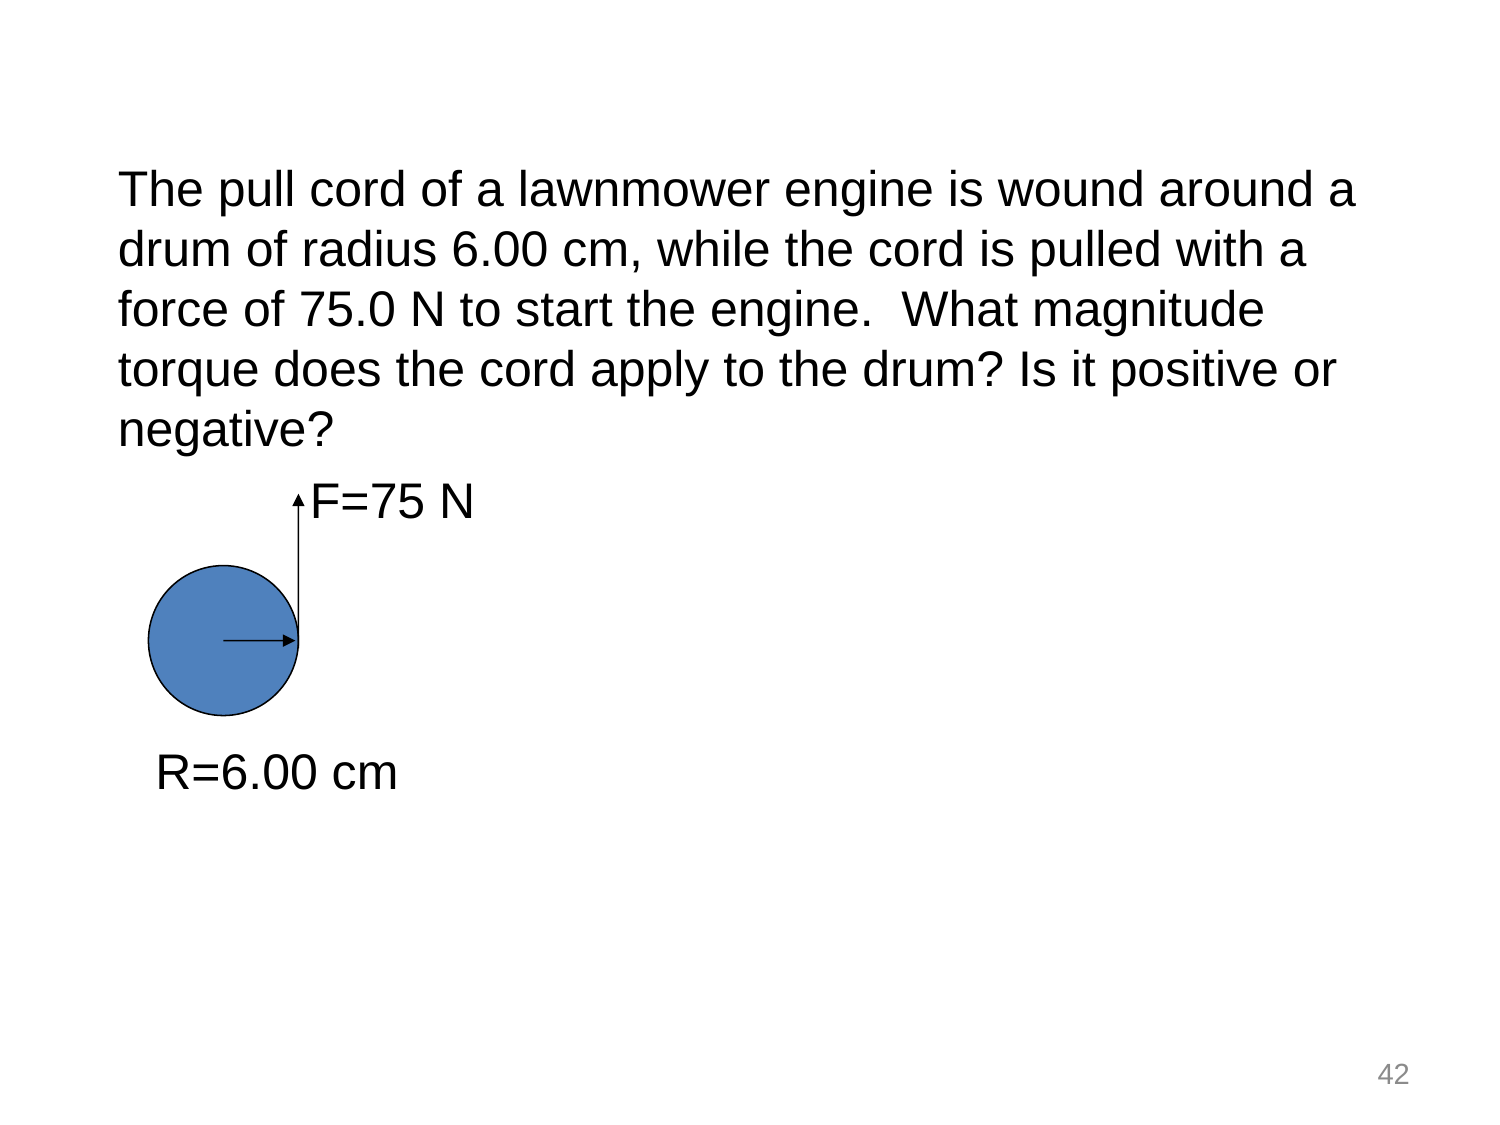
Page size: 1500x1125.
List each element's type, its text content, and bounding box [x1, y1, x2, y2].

text_box [223, 634, 296, 647]
text_box R=6.00 cm [140, 732, 419, 808]
text_box The pull cord of a lawnmower engine is wound around a drum of radius 6.00 cm, while the cord is pulled with a force of 75.0 N to start the engine. What magnitude torque does the cord apply to the drum? Is it positive or negative? [103, 148, 1432, 464]
text_box [148, 565, 298, 716]
text_box F=75 N [295, 460, 494, 536]
slide_number 42 [1074, 1042, 1425, 1103]
